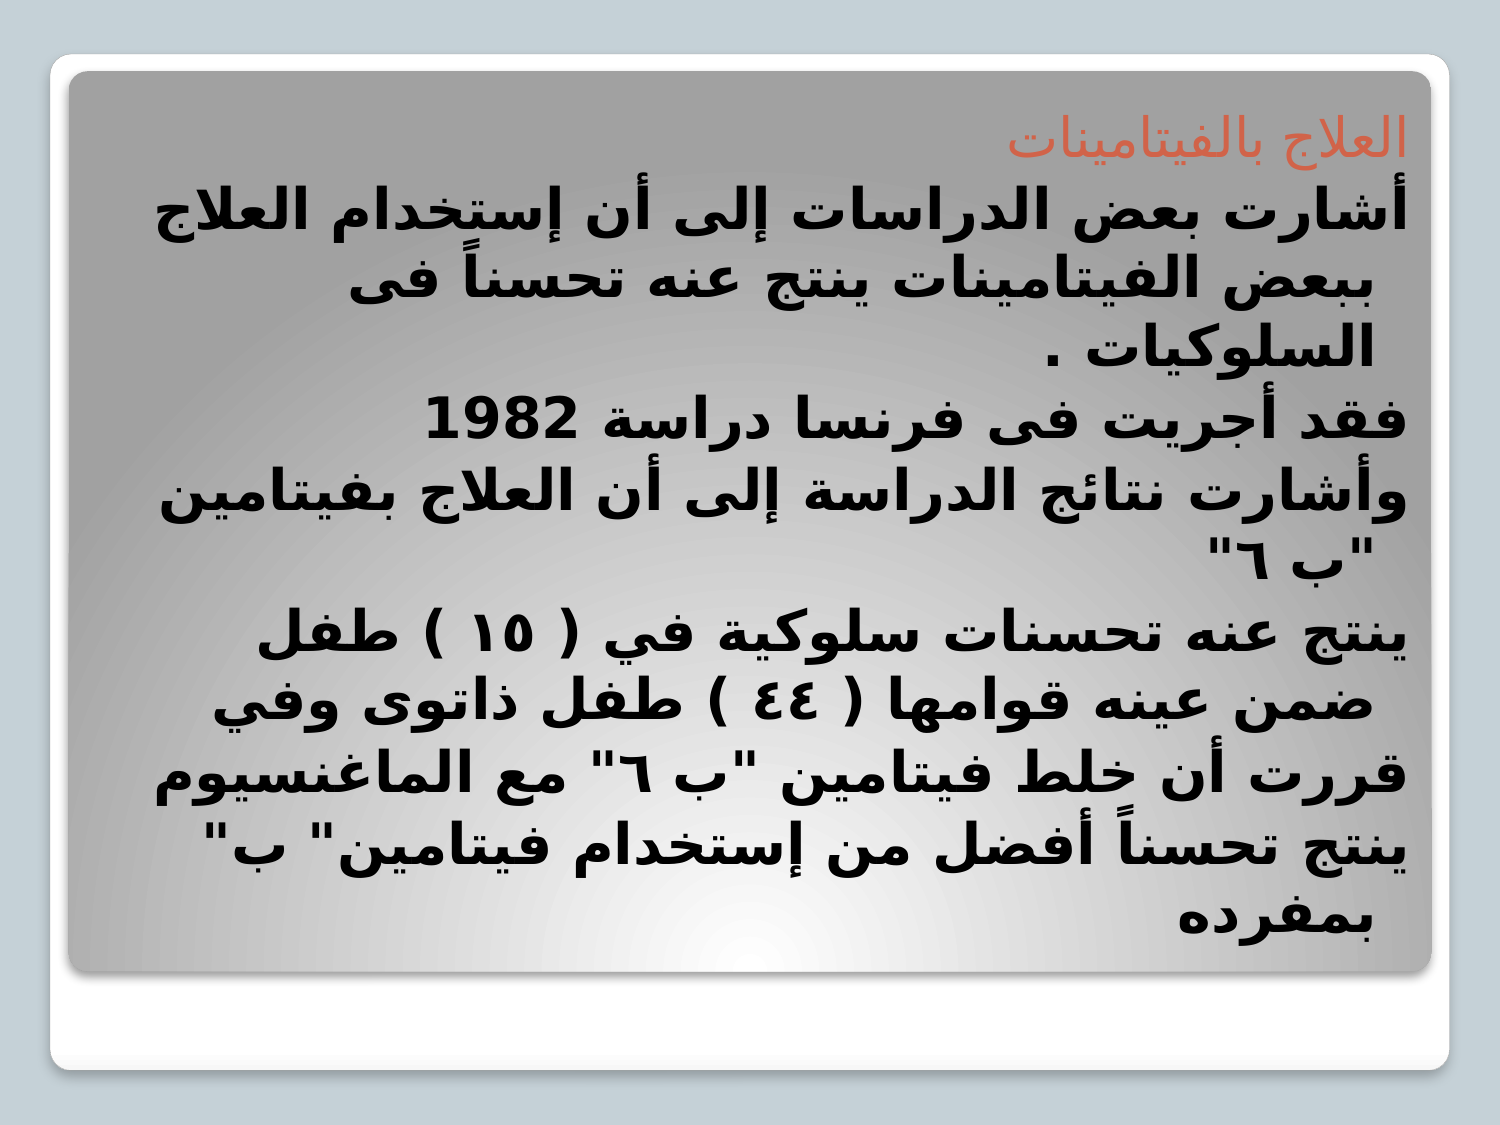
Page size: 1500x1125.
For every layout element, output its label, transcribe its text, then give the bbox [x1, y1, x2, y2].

list العلاج بالفيتامينات أشارت بعض الدراسات إلى أن إستخدام العلاج ببعض الفيتامينات ينتج عنه تحسناً فى السلوكيات . فقد أجريت فى فرنسا دراسة 1982 وأشارت نتائج الدراسة إلى أن العلاج بفيتامين "ب ٦" ينتج عنه تحسنات سلوكية في ( ١٥ ) طفل ضمن عينه قوامها ( ٤٤ ) طفل ذاتوى وفي قررت أن خلط فيتامين "ب ٦" مع الماغنسيوم ينتج تحسناً أفضل من إستخدام فيتامين" ب" بمفرده [82, 86, 1425, 961]
